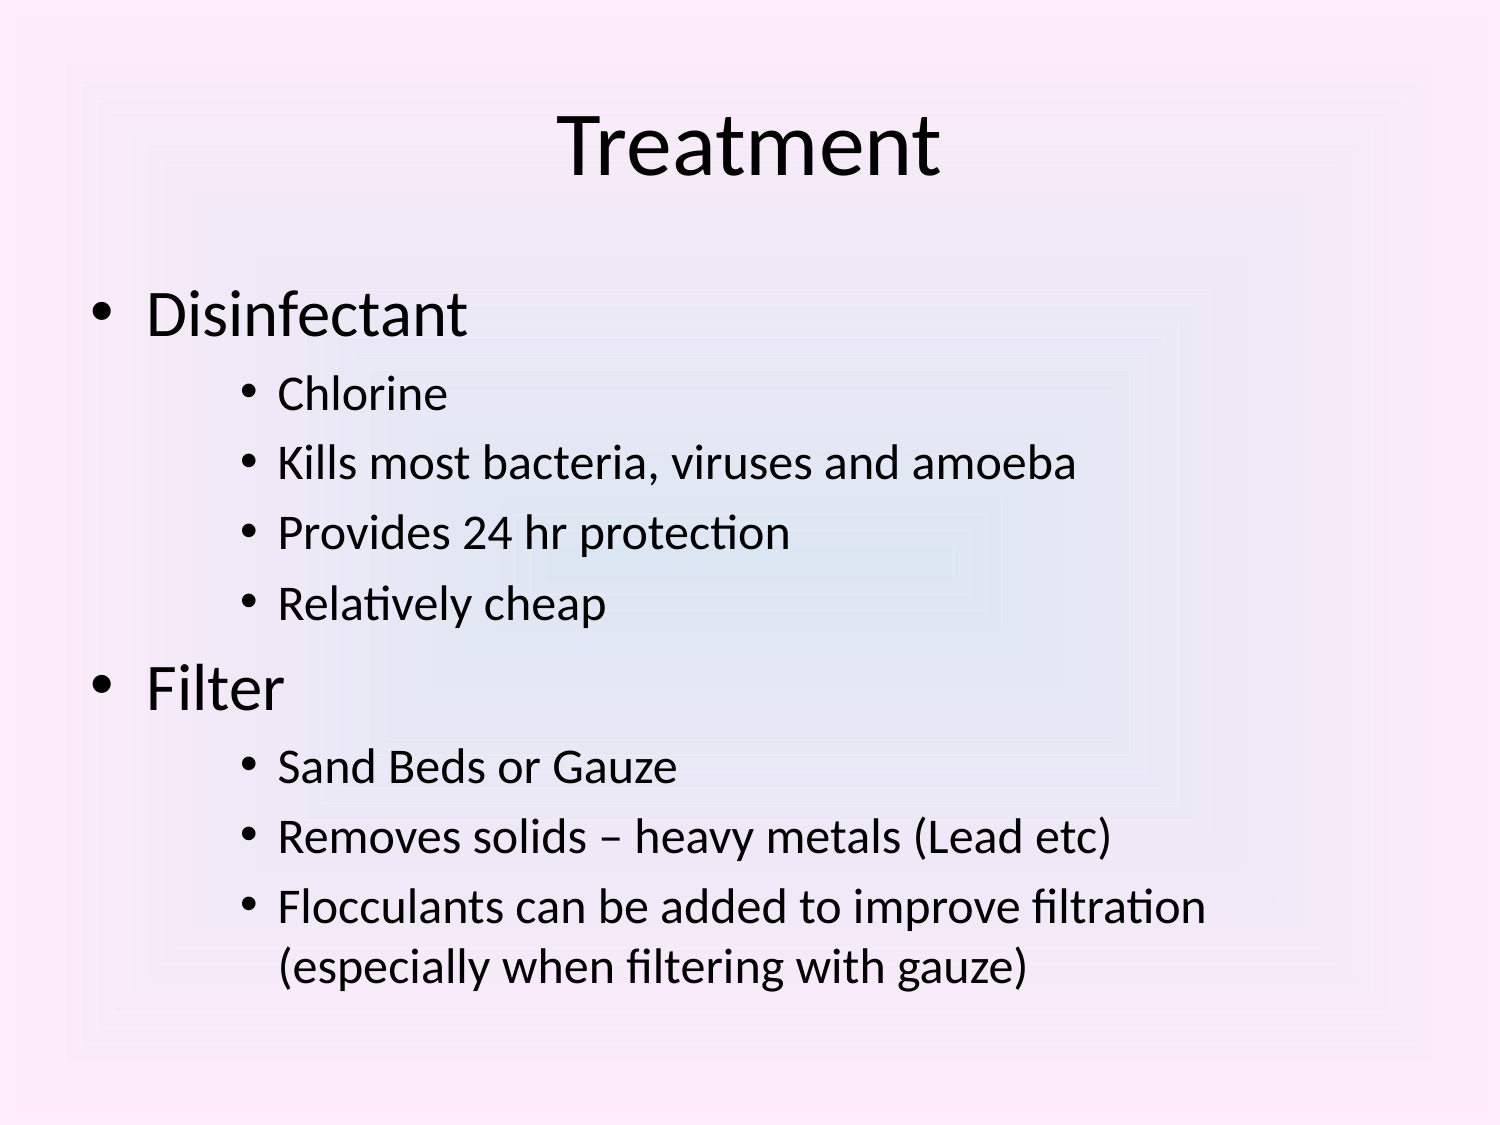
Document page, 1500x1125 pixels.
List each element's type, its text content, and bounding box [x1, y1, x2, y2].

list Disinfectant Chlorine Kills most bacteria, viruses and amoeba Provides 24 hr protection Relatively cheap Filter Sand Beds or Gauze Removes solids – heavy metals (Lead etc) Flocculants can be added to improve filtration (especially when filtering with gauze) [75, 262, 1425, 1005]
title Treatment [75, 45, 1425, 233]
